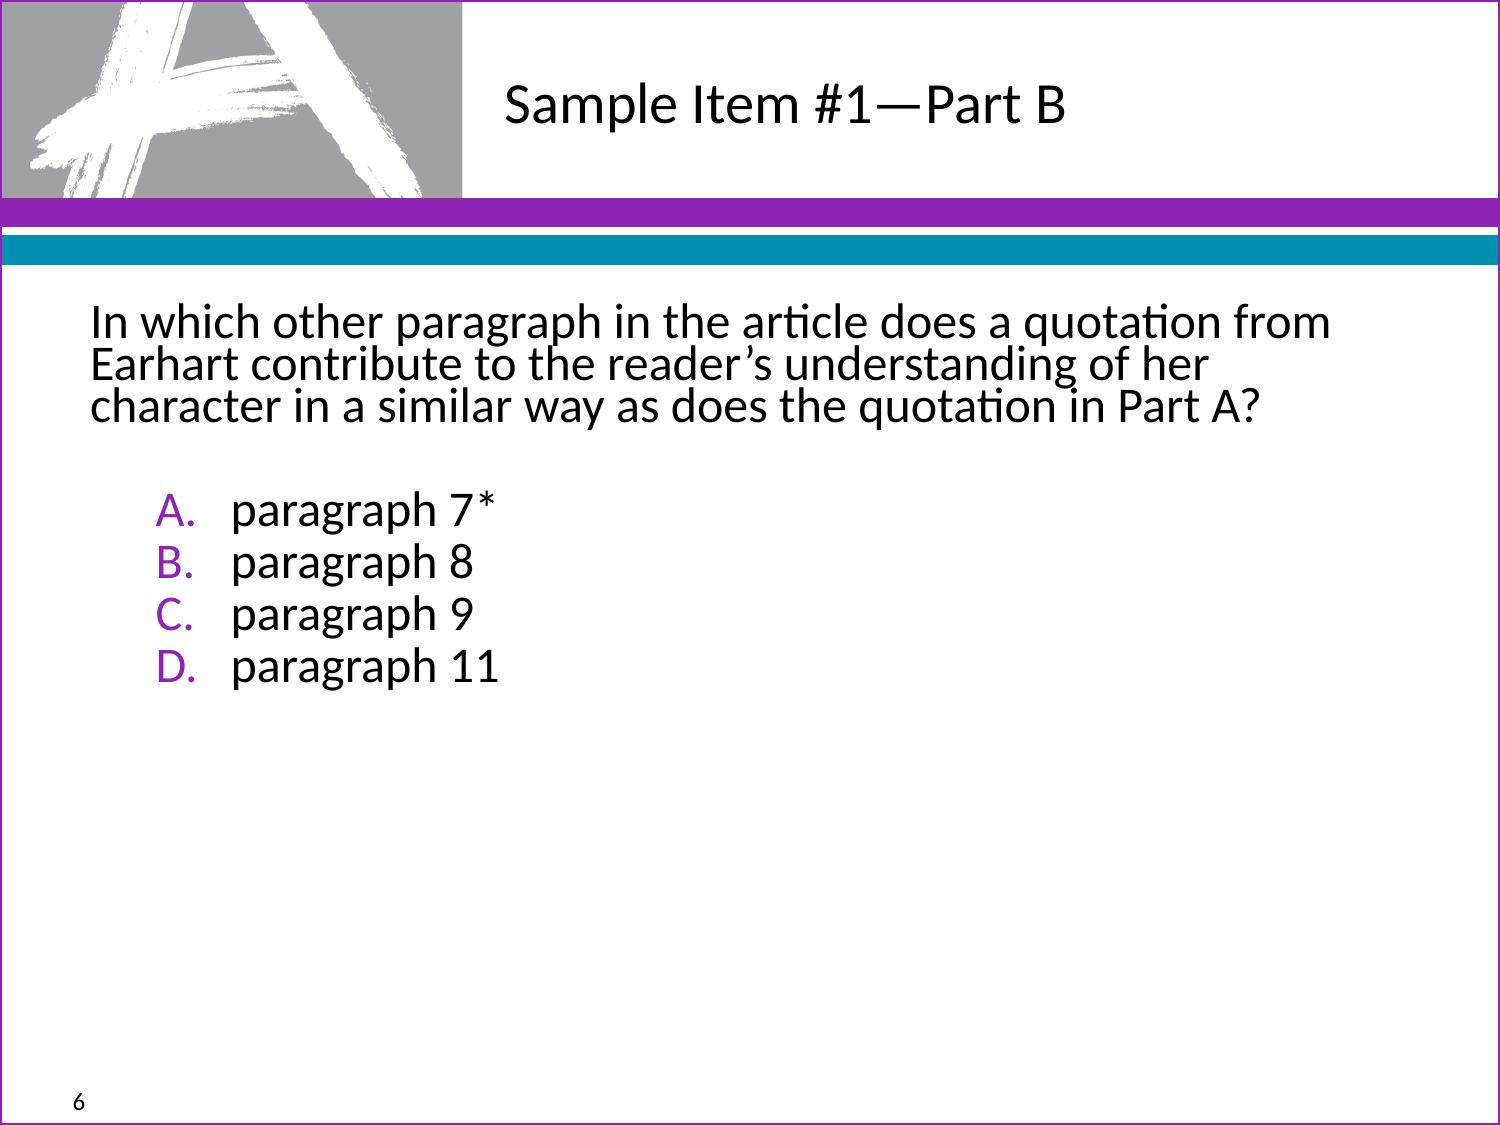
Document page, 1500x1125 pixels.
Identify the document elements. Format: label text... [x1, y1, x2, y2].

slide_number 6 [0, 1077, 100, 1125]
picture [2, 2, 462, 198]
list In which other paragraph in the article does a quotation from Earhart contribute to the reader’s understanding of her character in a similar way as does the quotation in Part A? paragraph 7* paragraph 8 paragraph 9 paragraph 11 [75, 262, 1425, 1075]
title Sample Item #1—Part B [462, 0, 1500, 200]
